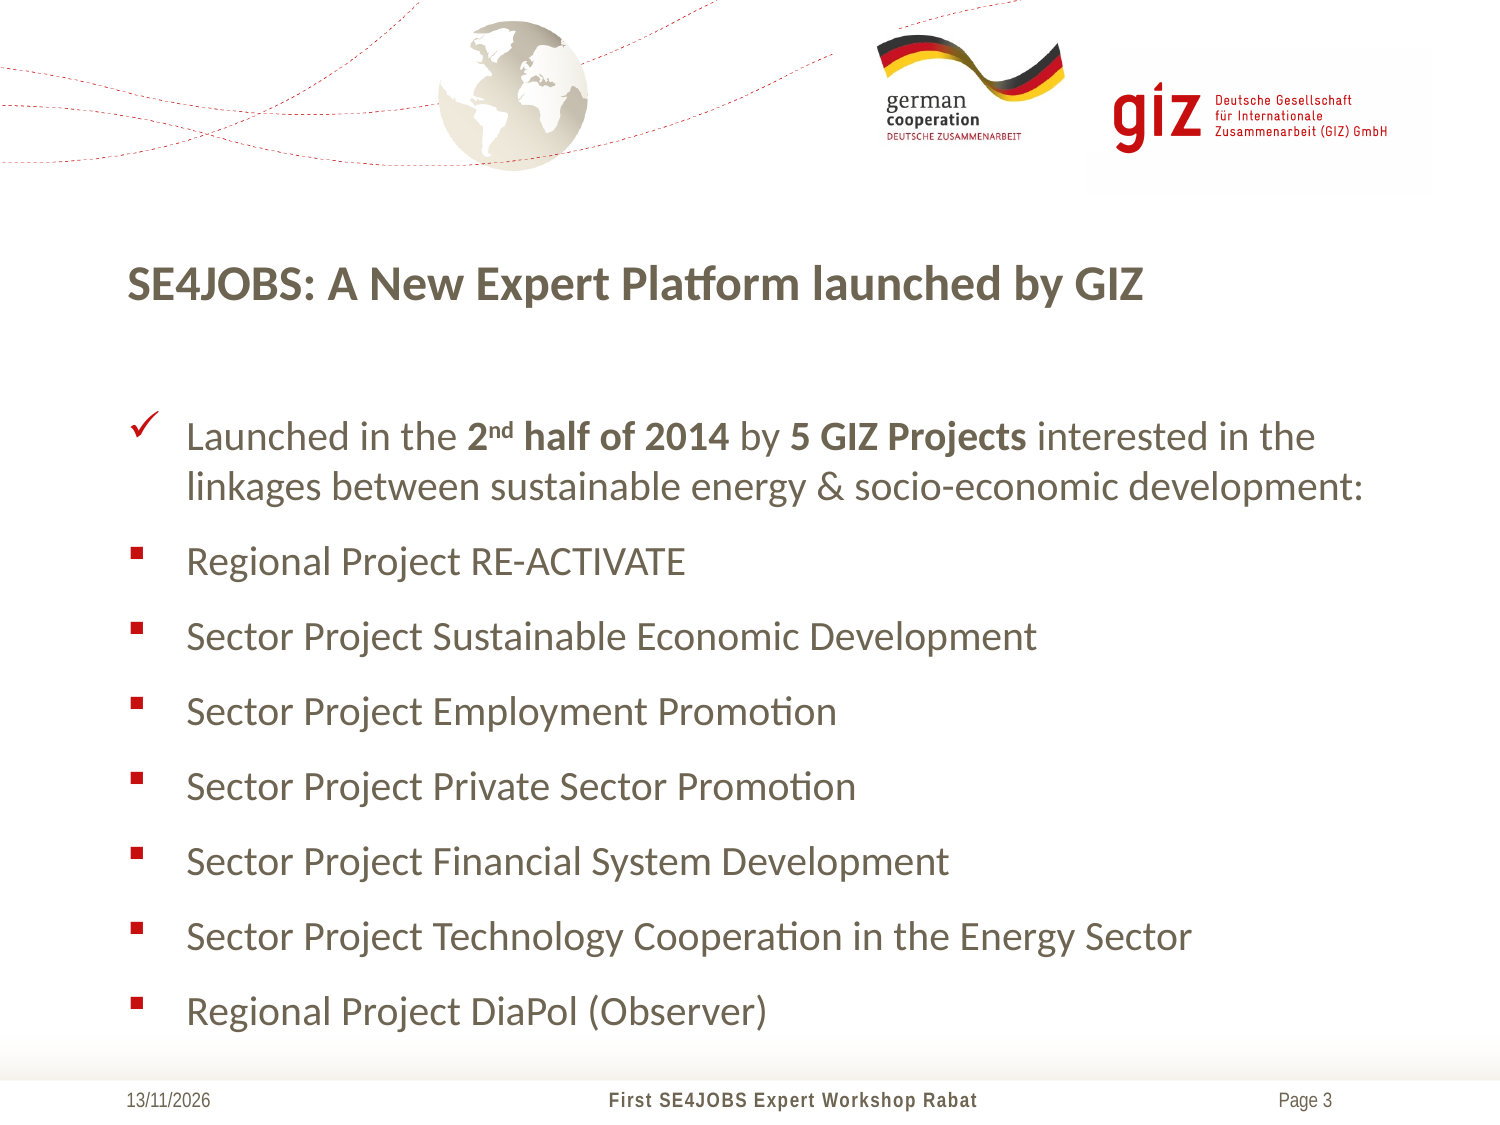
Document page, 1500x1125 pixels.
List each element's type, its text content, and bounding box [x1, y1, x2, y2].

title SE4JOBS: A New Expert Platform launched by GIZ [111, 243, 1389, 345]
list Launched in the 2nd half of 2014 by 5 GIZ Projects interested in the linkages between sustainable energy & socio-economic development: Regional Project RE-ACTIVATE Sector Project Sustainable Economic Development Sector Project Employment Promotion Sector Project Private Sector Promotion Sector Project Financial System Development Sector Project Technology Cooperation in the Energy Sector Regional Project DiaPol (Observer) [111, 401, 1389, 1028]
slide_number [111, 1079, 325, 1121]
picture [0, 959, 1500, 1081]
picture [0, 0, 1500, 194]
footer First SE4JOBS Expert Workshop Rabat [325, 1079, 1265, 1121]
